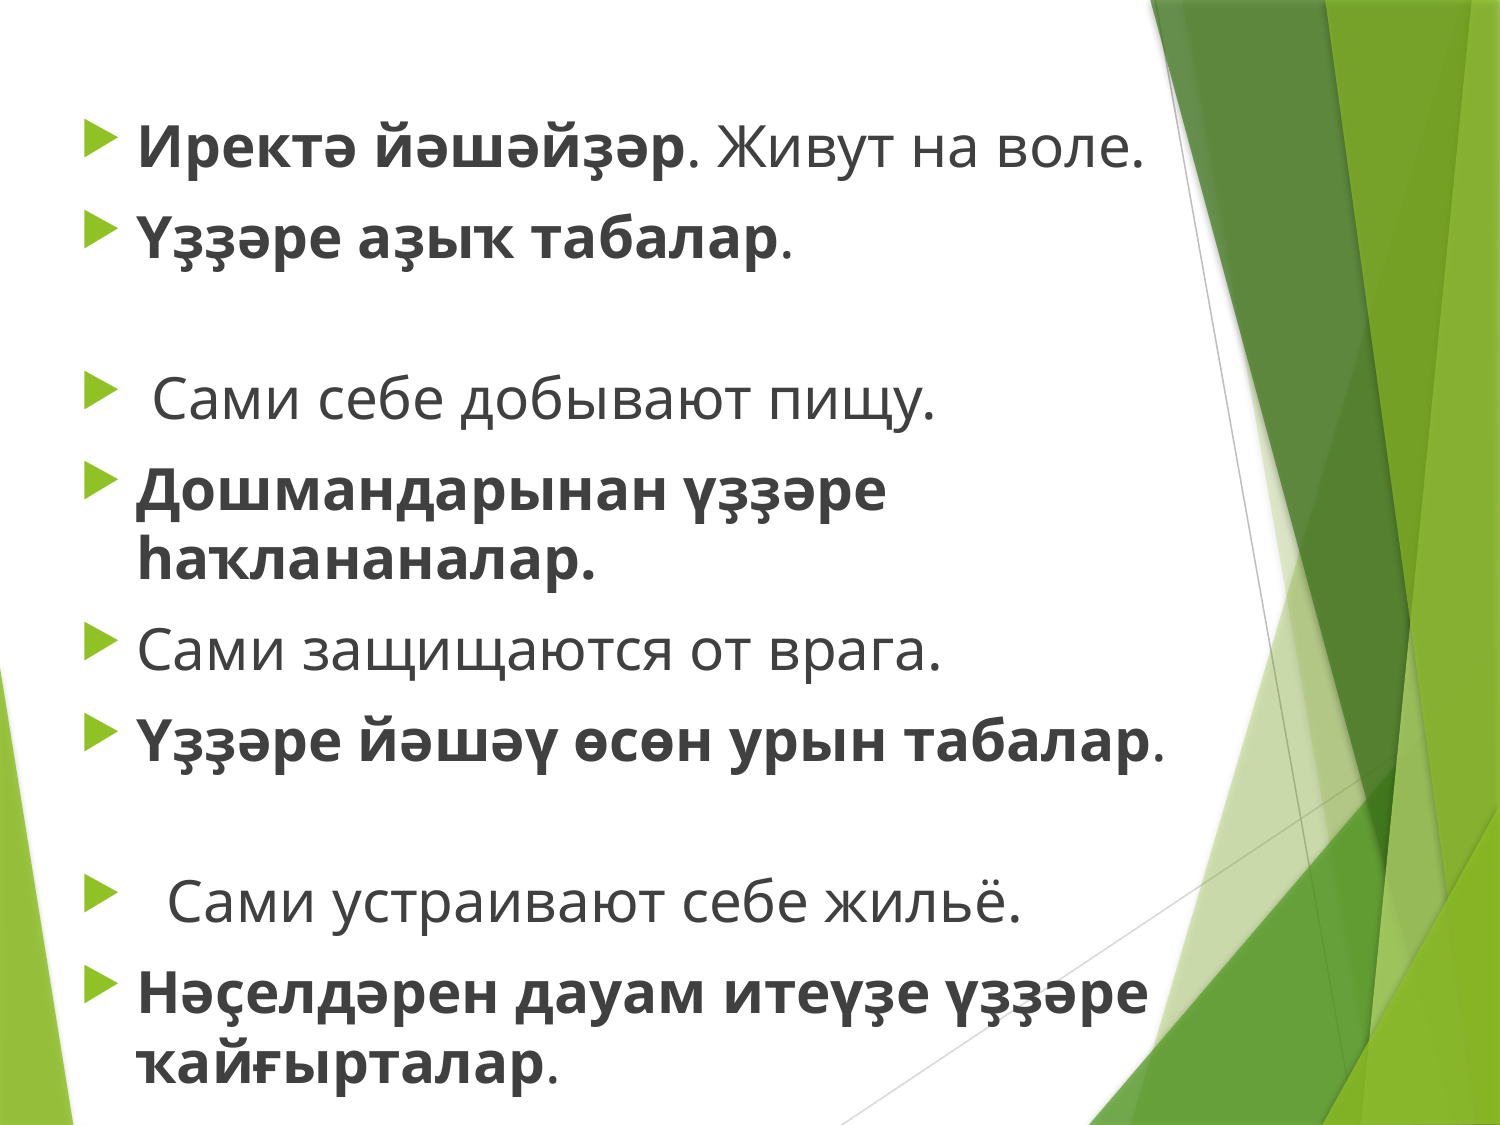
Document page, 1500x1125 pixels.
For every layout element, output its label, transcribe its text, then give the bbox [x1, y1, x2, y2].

list Иректә йәшәйҙәр. Живут на воле. Үҙҙәре аҙыҡ табалар. Сами себе добывают пищу. Дошмандарынан үҙҙәре һаҡлананалар. Сами защищаются от врага. Үҙҙәре йәшәү өсөн урын табалар. Сами устраивают себе жильё. Нәҫелдәрен дауам итеүҙе үҙҙәре ҡайғырталар. Сами выводят и заботятся о потомстве. [64, 101, 1365, 854]
